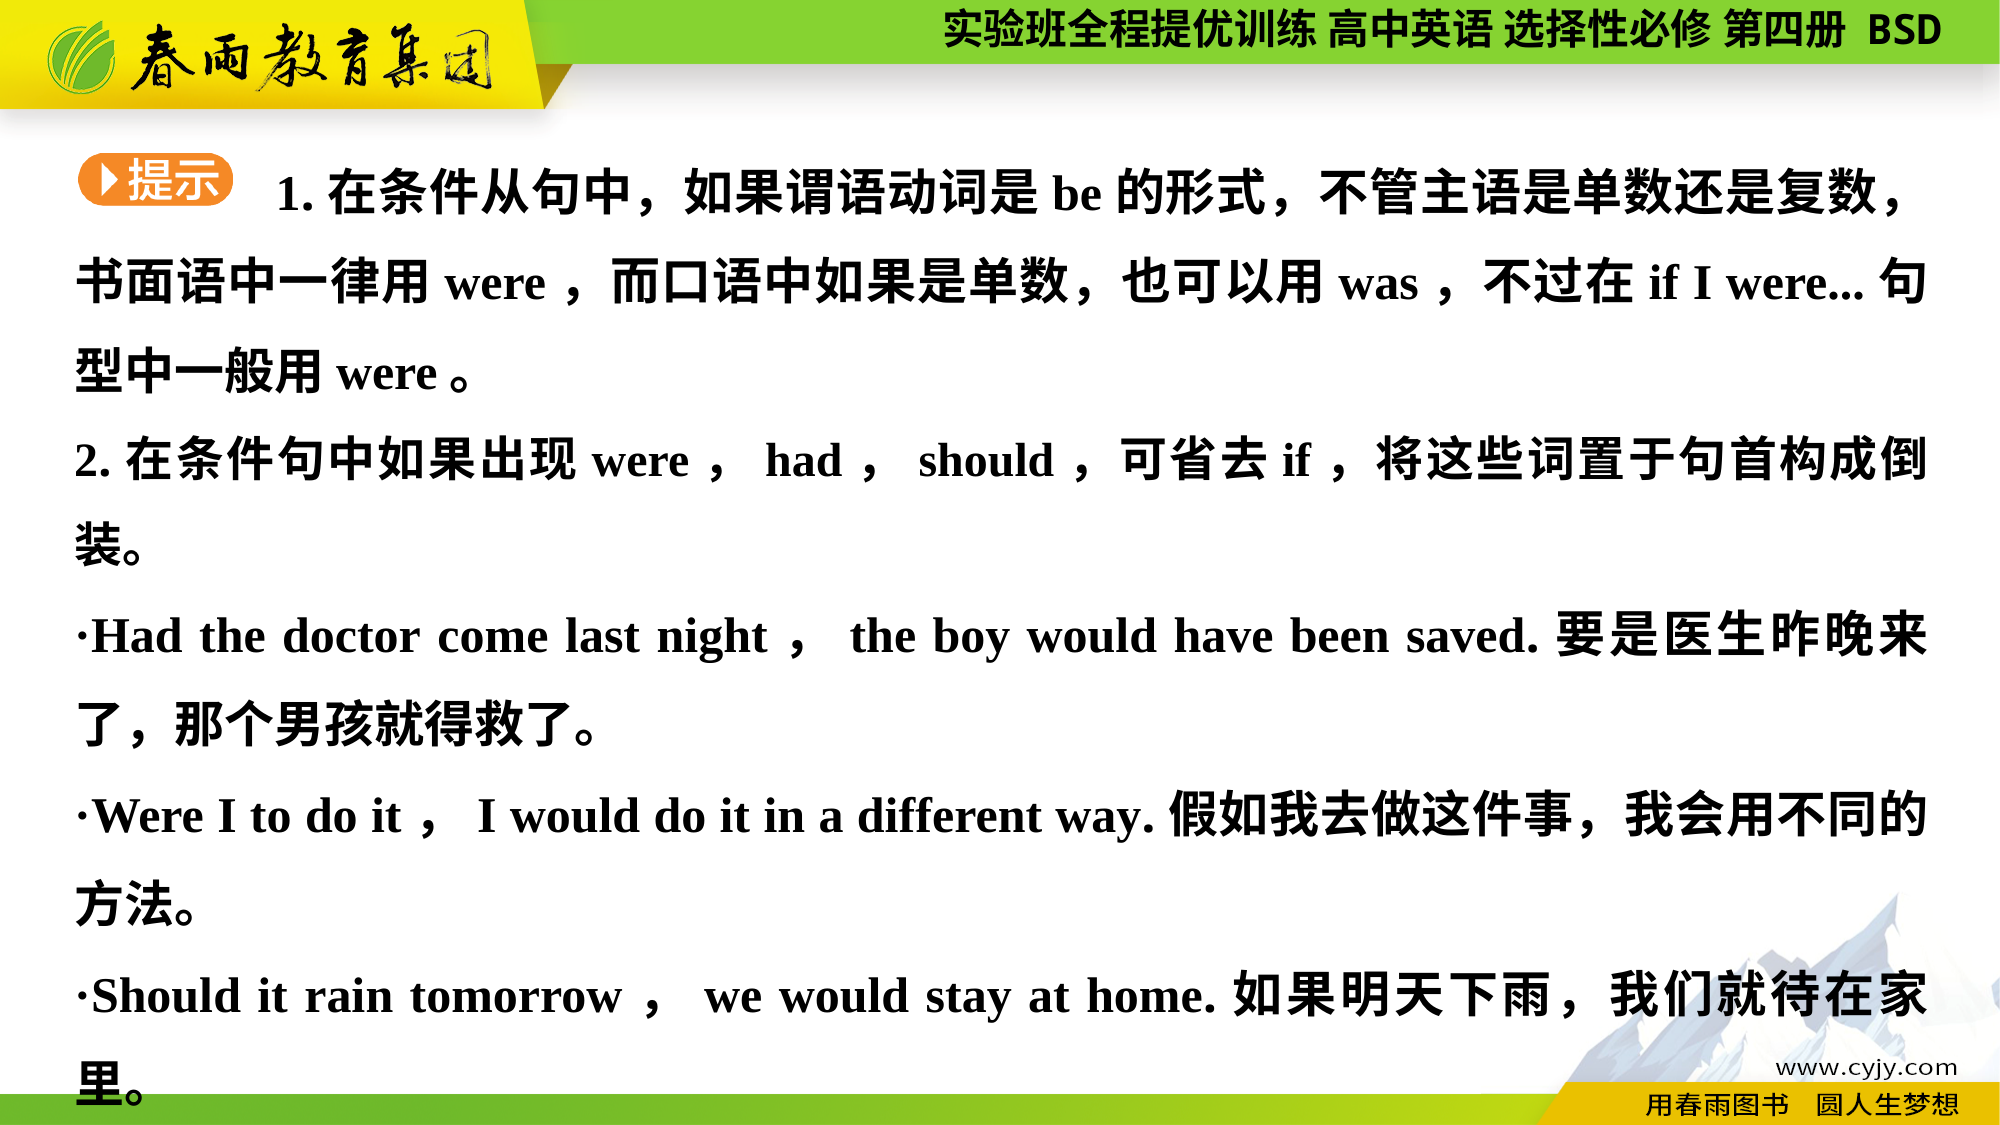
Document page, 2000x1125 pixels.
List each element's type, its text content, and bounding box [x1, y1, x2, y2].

picture [0, 0, 2000, 1125]
list 1.在条件从句中，如果谓语动词是be的形式，不管主语是单数还是复数，书面语中一律用were，而口语中如果是单数，也可以用was，不过在if I were...句型中一般用were。 2.在条件句中如果出现were，had，should，可省去if，将这些词置于句首构成倒装。 ·Had the doctor come last night，the boy would have been saved.要是医生昨晚来了，那个男孩就得救了。 ·Were I to do it，I would do it in a different way.假如我去做这件事，我会用不同的方法。 ·Should it rain tomorrow，we would stay at home.如果明天下雨，我们就待在家里。 [59, 122, 1944, 952]
